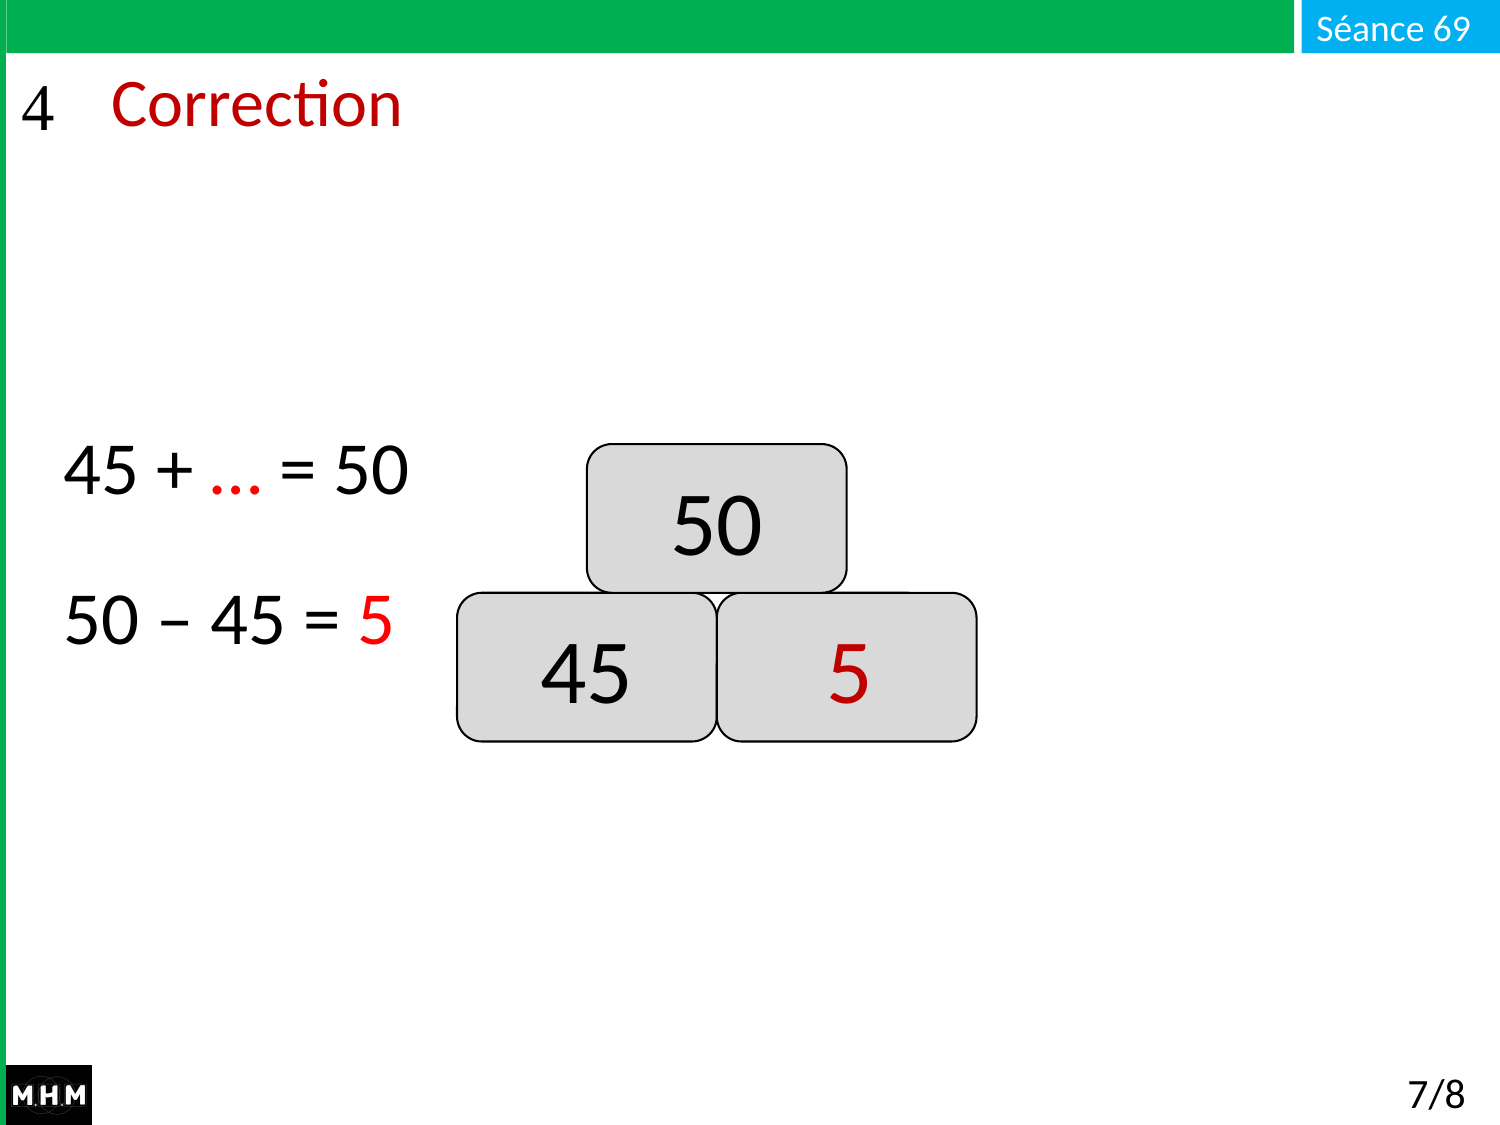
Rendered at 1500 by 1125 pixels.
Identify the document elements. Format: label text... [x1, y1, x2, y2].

text_box [715, 591, 978, 743]
text_box 5 [811, 604, 882, 729]
list 7/8 [1373, 1064, 1500, 1125]
text_box 45 + … = 50 [48, 412, 430, 518]
picture [6, 1065, 92, 1125]
text_box 50 [585, 443, 848, 594]
text_box 45 [455, 591, 717, 743]
title Correction [96, 60, 1391, 150]
text_box 50 – 45 = 5 [48, 562, 430, 668]
